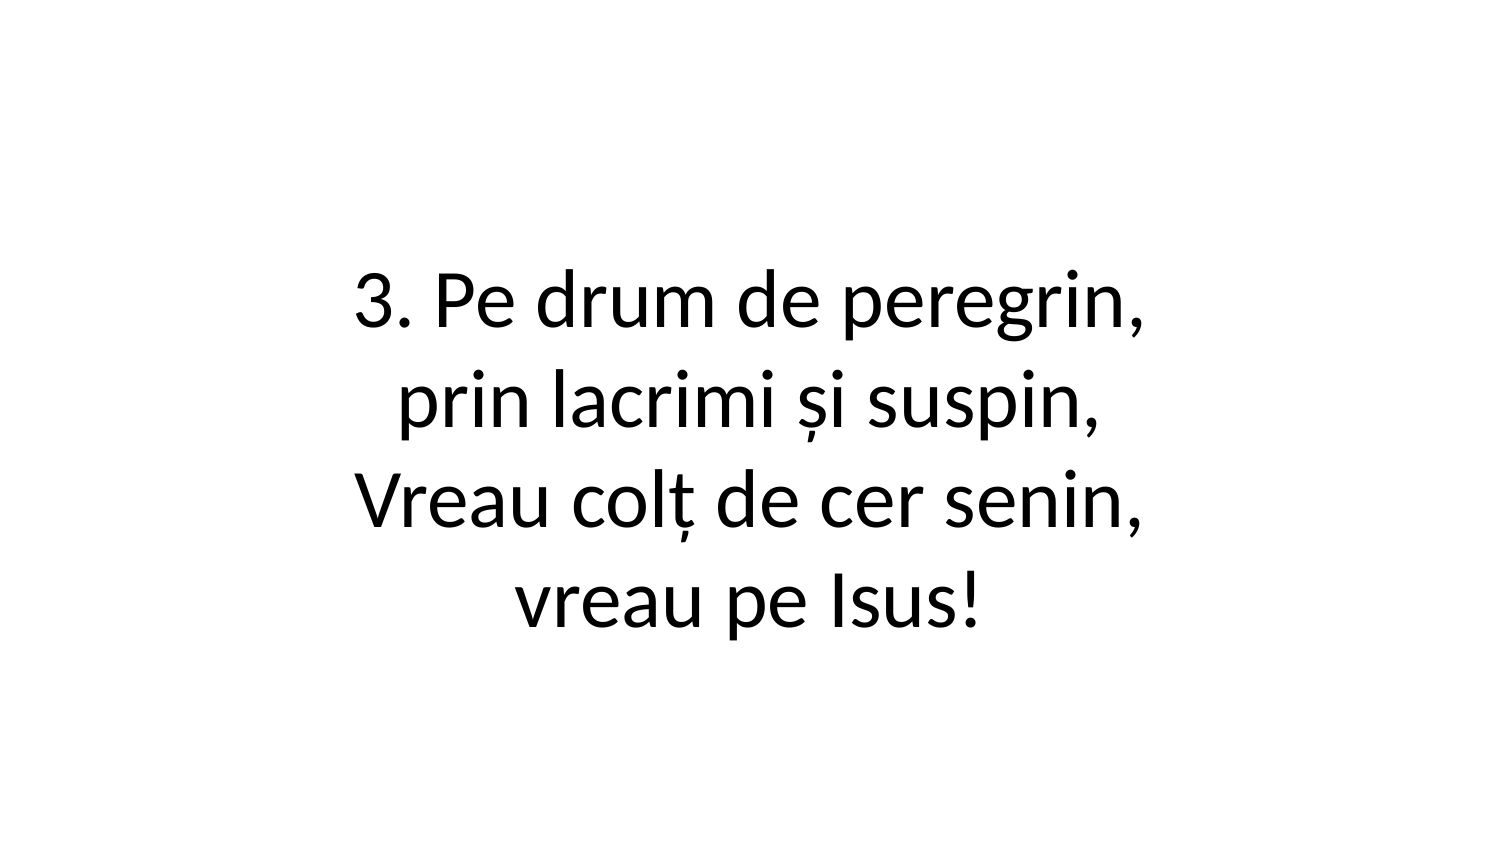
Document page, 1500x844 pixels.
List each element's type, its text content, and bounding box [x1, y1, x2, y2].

text_box 3. Pe drum de peregrin, prin lacrimi și suspin, Vreau colț de cer senin, vreau pe Isus! [337, 192, 1163, 652]
